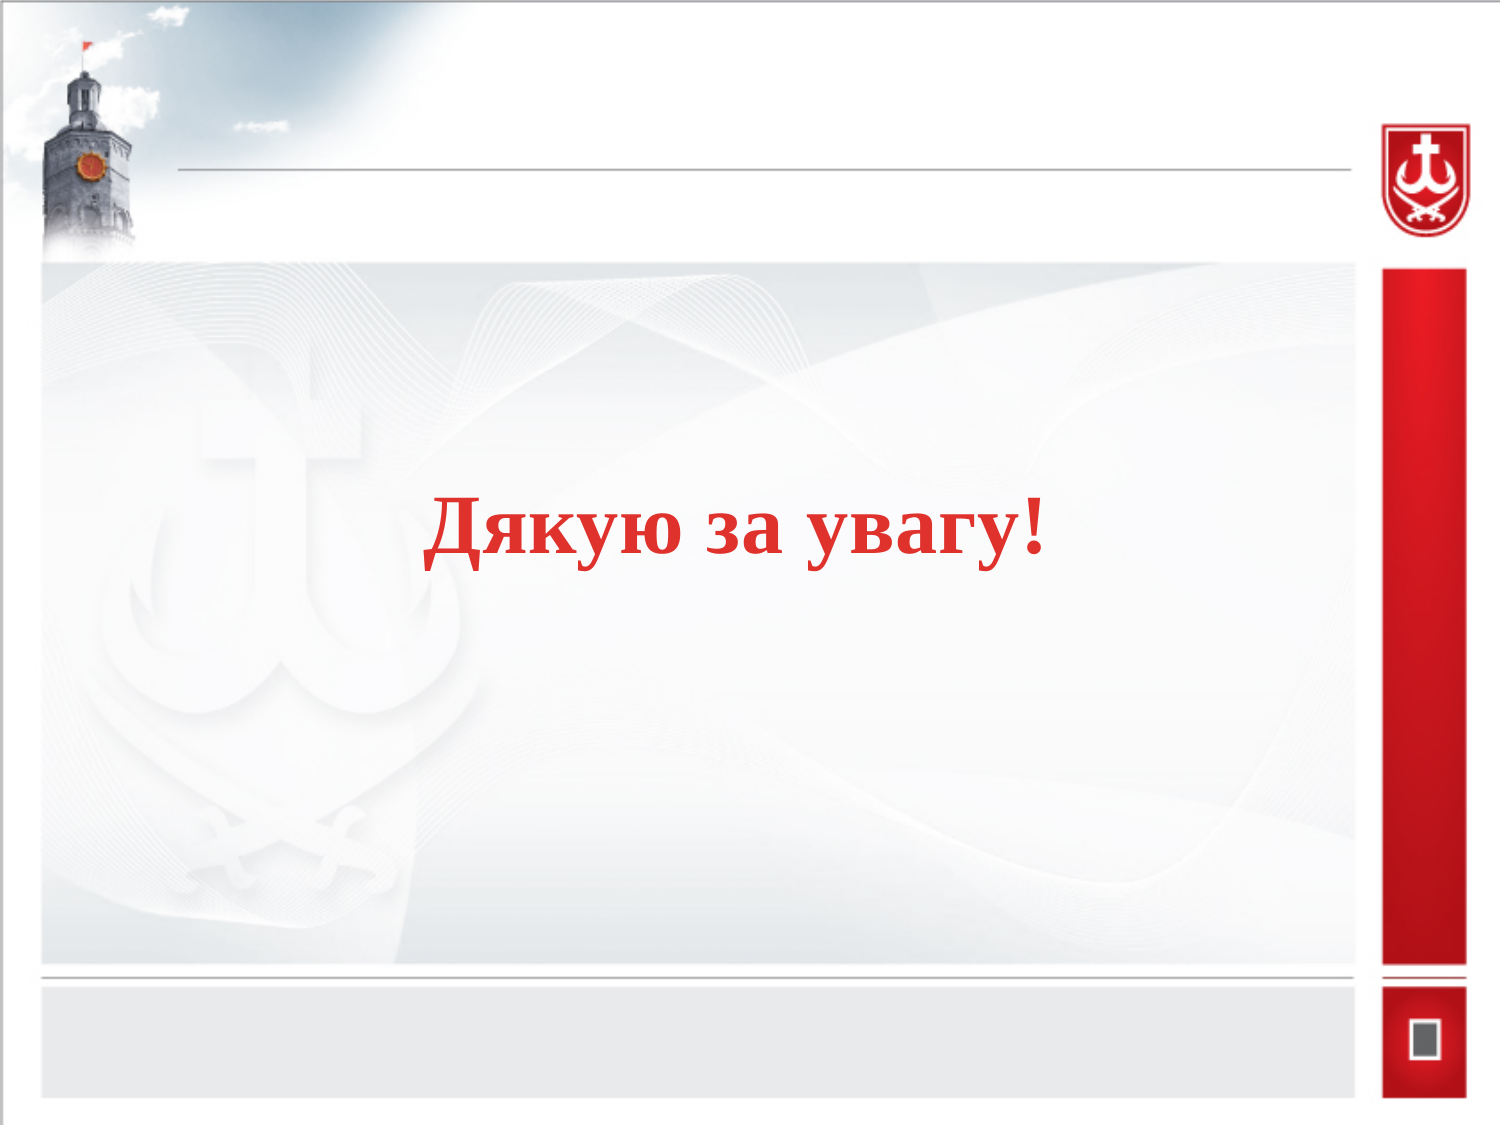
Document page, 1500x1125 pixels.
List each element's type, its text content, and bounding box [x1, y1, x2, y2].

text_box Дякую за увагу! [369, 462, 1105, 579]
picture [0, 0, 1500, 1125]
